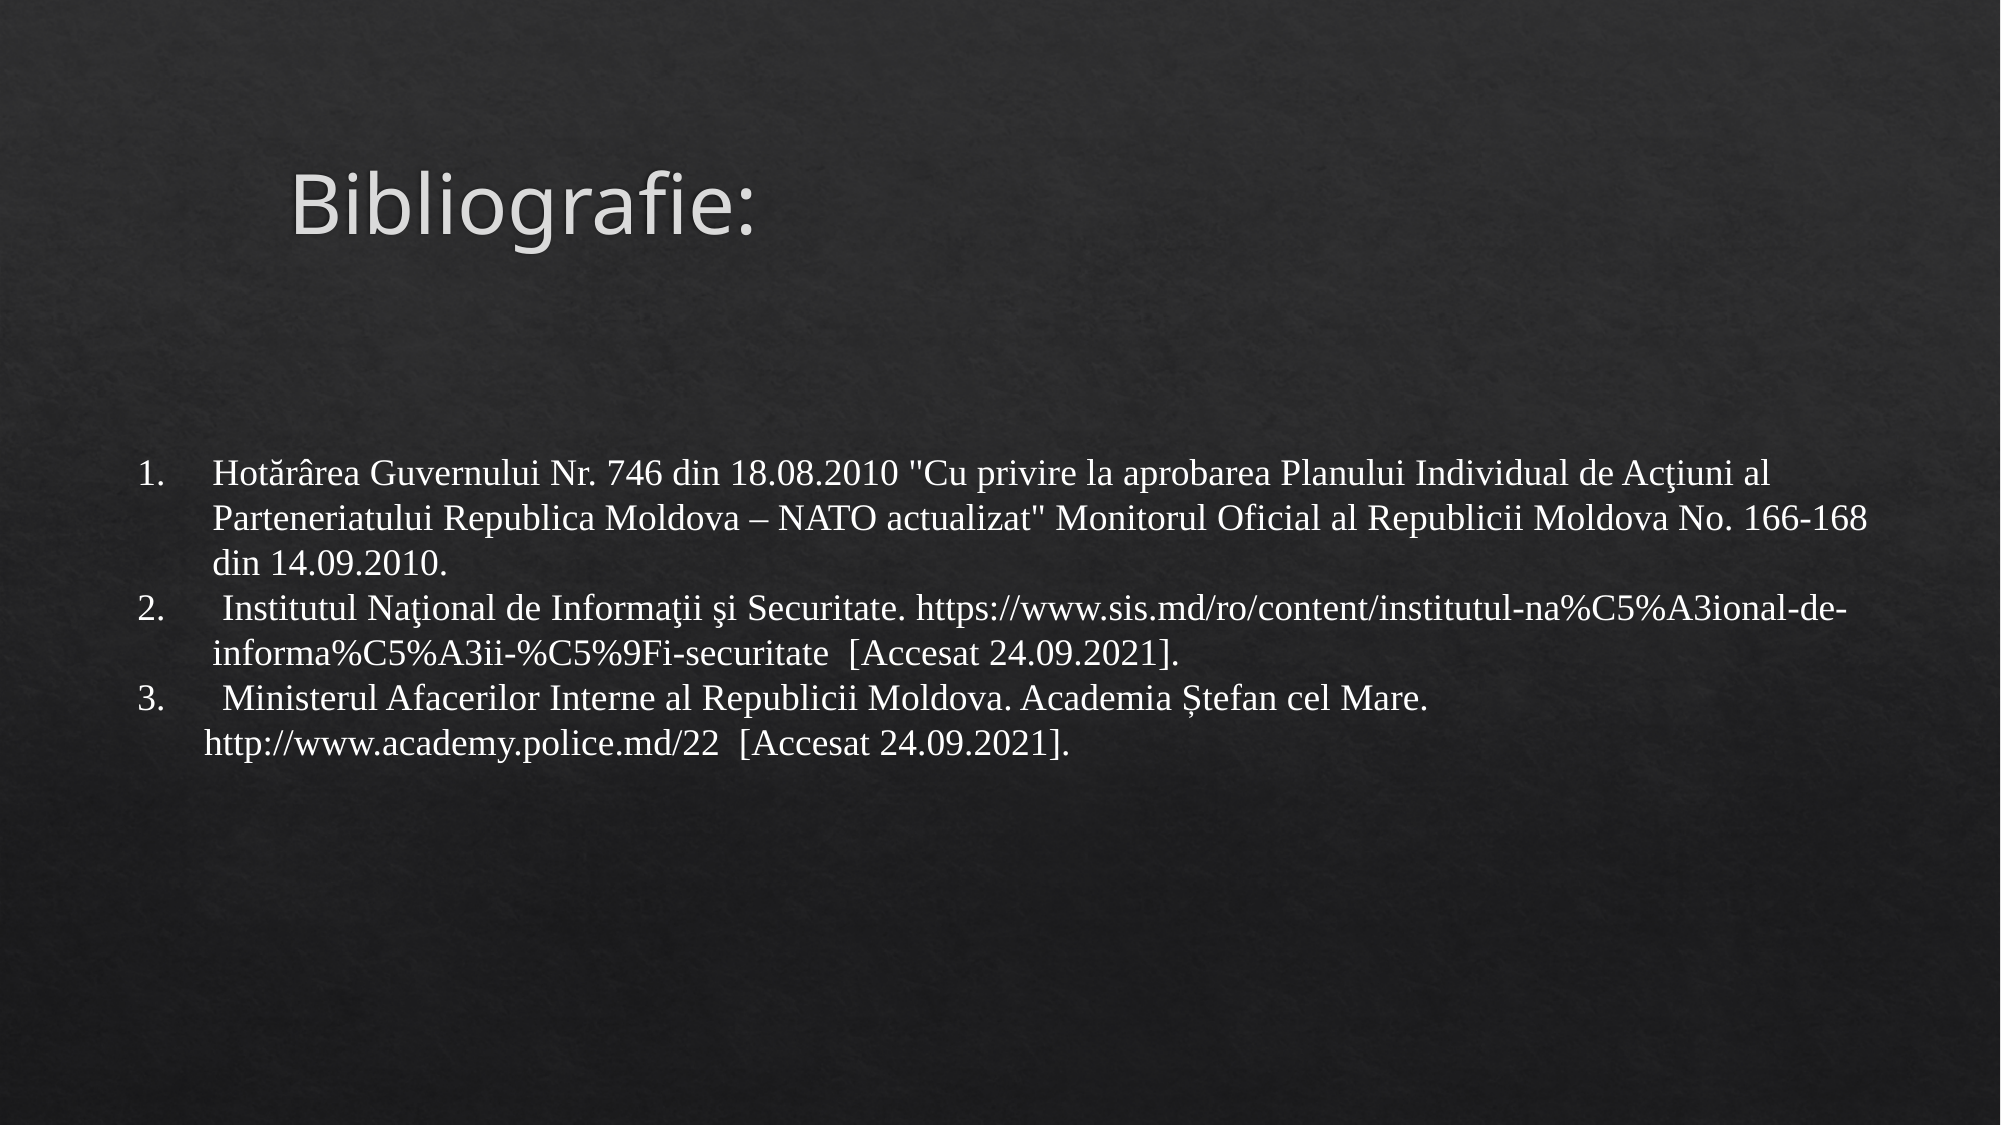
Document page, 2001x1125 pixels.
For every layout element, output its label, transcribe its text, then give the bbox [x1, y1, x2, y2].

text_box Hotărârea Guvernului Nr. 746 din 18.08.2010 "Cu privire la aprobarea Planului Individual de Acţiuni al Parteneriatului Republica Moldova – NATO actualizat" Monitorul Oficial al Republicii Moldova No. 166-168 din 14.09.2010. Institutul Naţional de Informaţii şi Securitate. https://www.sis.md/ro/content/institutul-na%C5%A3ional-de-informa%C5%A3ii-%C5%9Fi-securitate [Accesat 24.09.2021]. Ministerul Afacerilor Interne al Republicii Moldova. Academia Ștefan cel Mare. http://www.academy.police.md/22 [Accesat 24.09.2021]. [122, 410, 1889, 816]
title Bibliografie: [191, 122, 855, 282]
